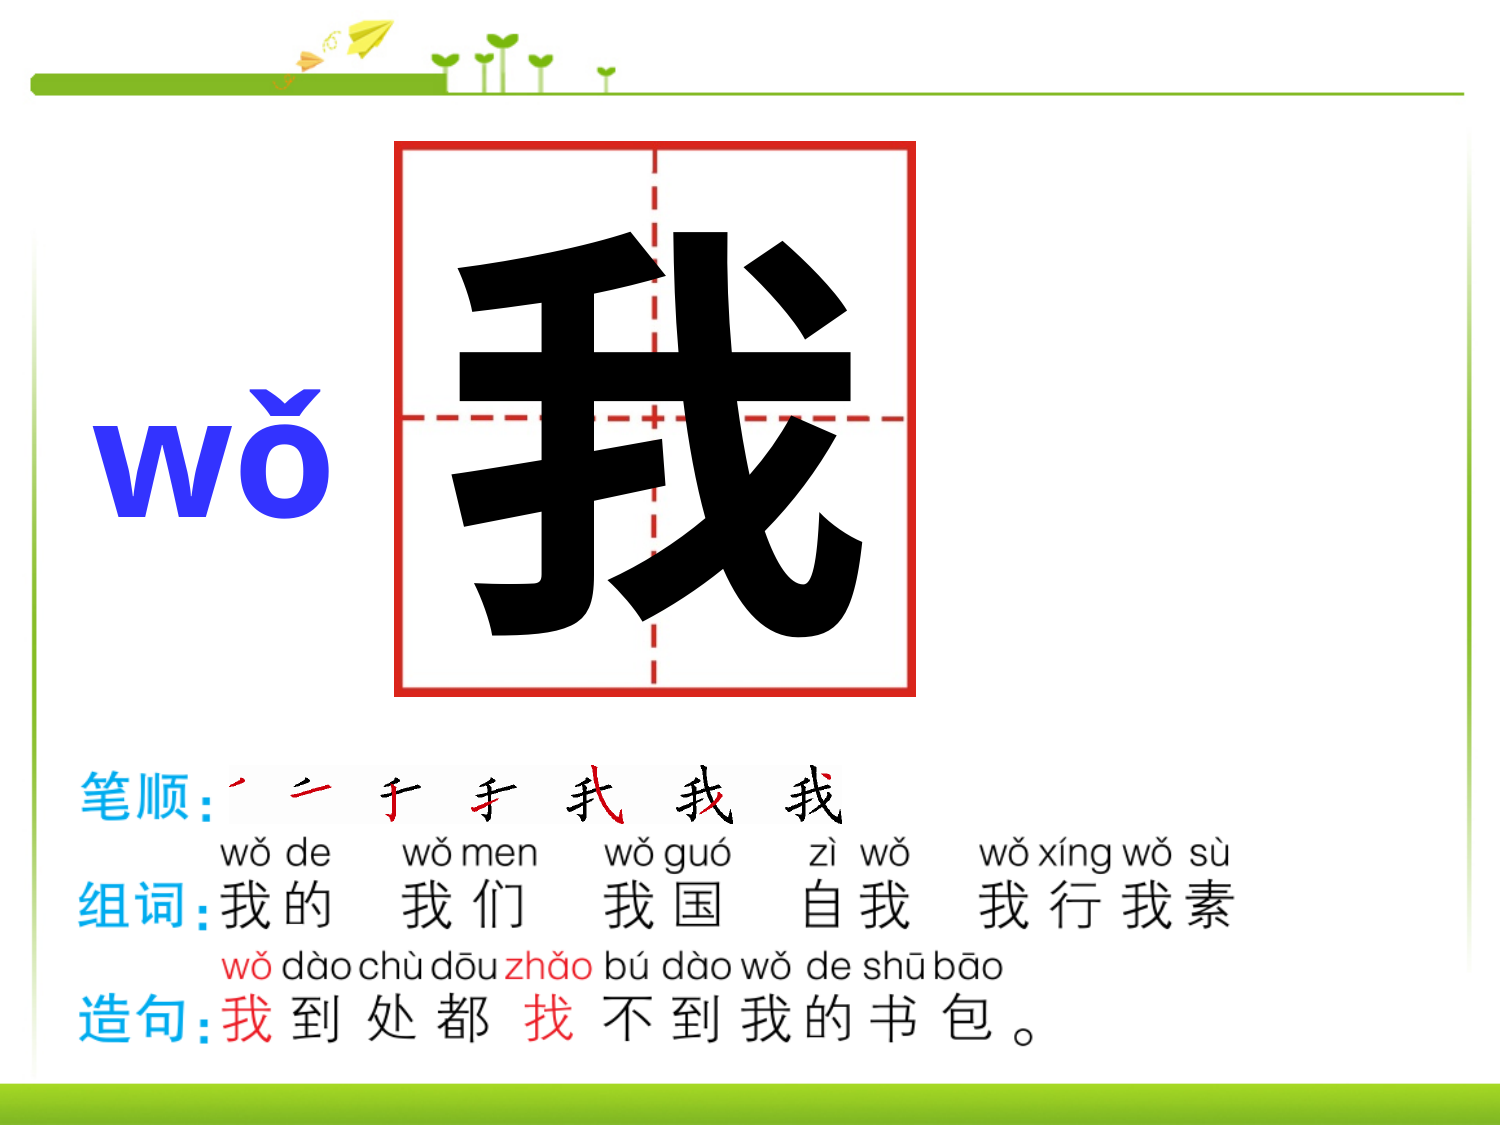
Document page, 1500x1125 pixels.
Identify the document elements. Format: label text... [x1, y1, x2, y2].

picture [0, 0, 1500, 1125]
text_box wǒ [76, 343, 353, 558]
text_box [73, 763, 1236, 1051]
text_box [393, 141, 916, 697]
